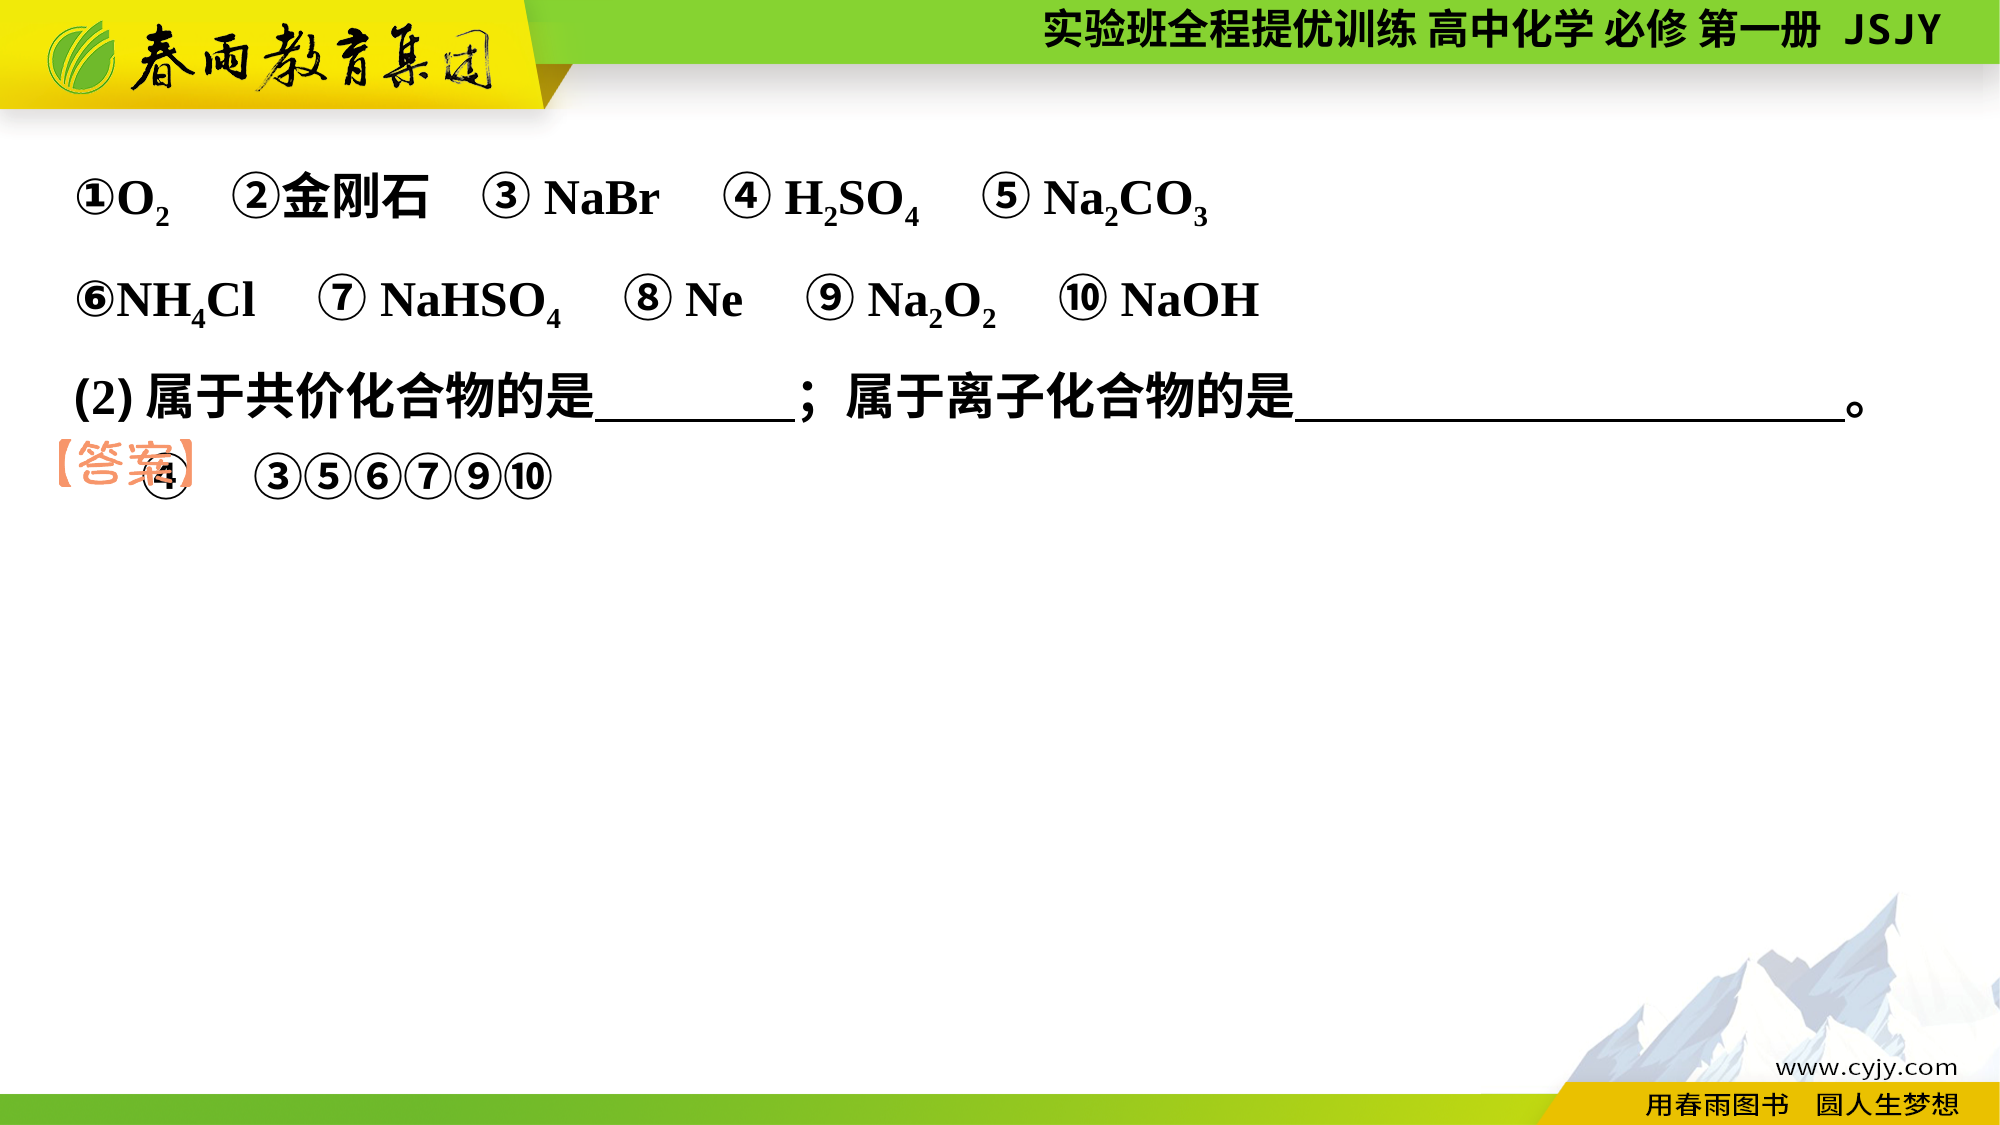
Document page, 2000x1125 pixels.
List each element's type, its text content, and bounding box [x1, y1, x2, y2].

picture [0, 0, 2000, 1125]
list ①O2 ②金刚石 ③NaBr ④H2SO4 ⑤Na2CO3 ⑥NH4Cl ⑦NaHSO4 ⑧Ne ⑨Na2O2 ⑩NaOH (2)属于共价化合物的是 ；属于离子化合物的是 。 [59, 122, 1944, 399]
text_box ④ ③⑤⑥⑦⑨⑩ [59, 407, 1944, 513]
